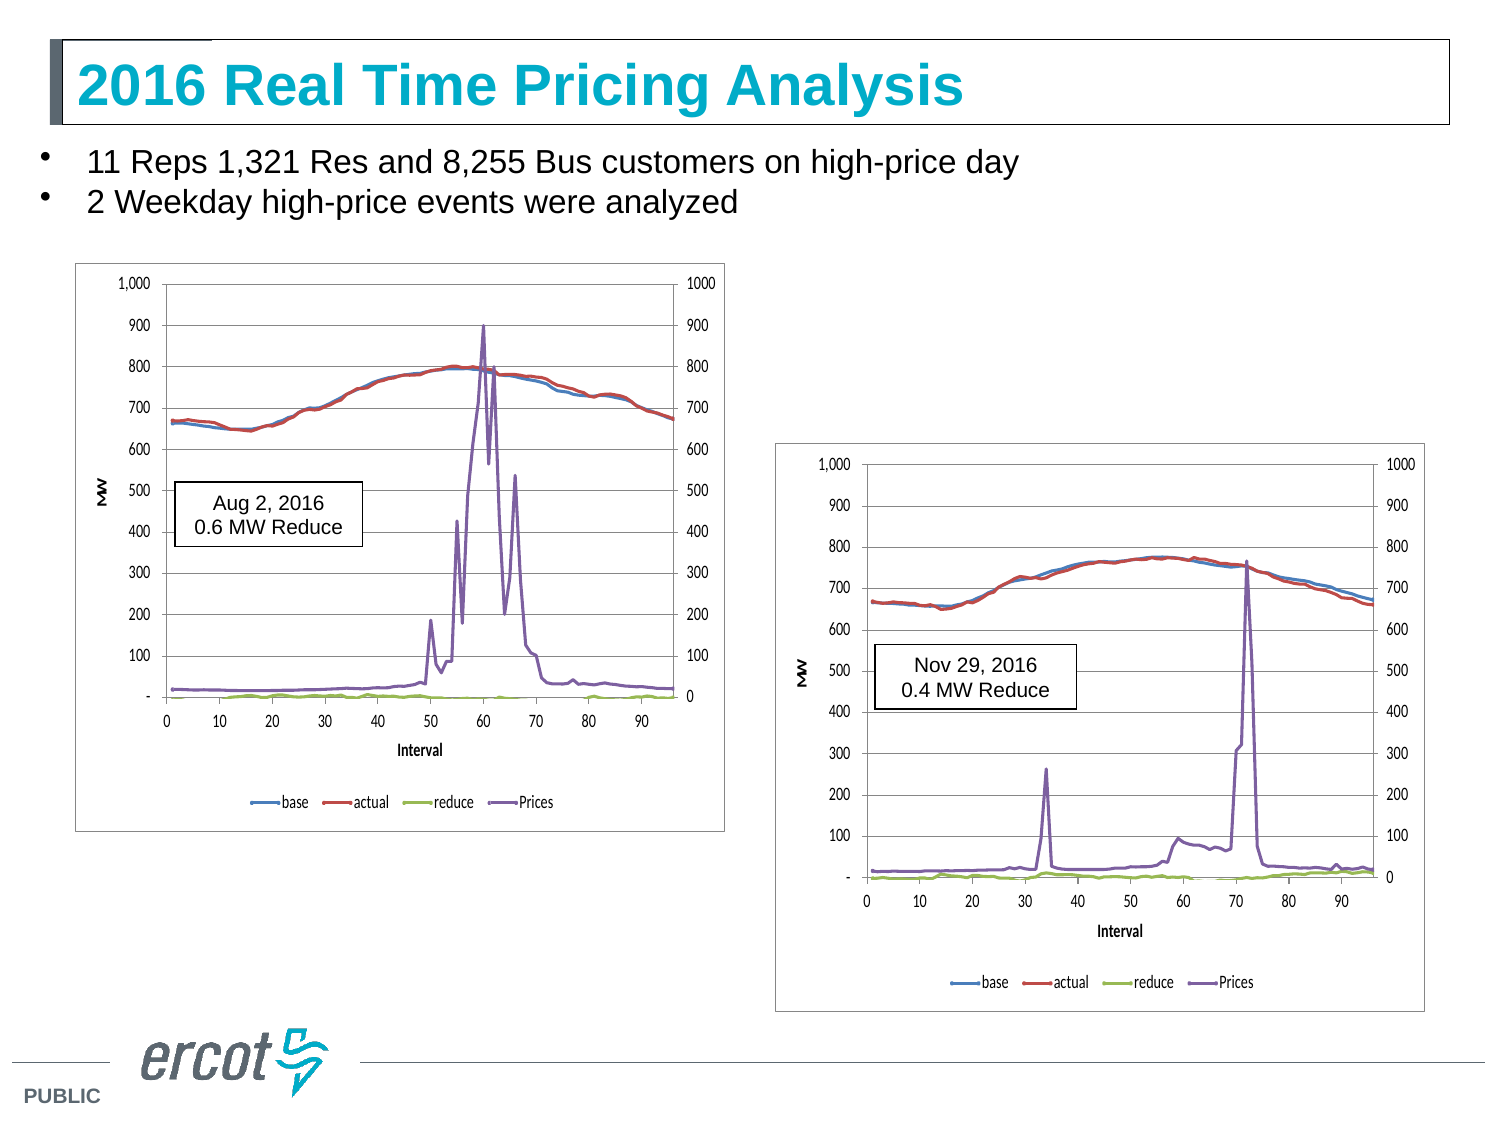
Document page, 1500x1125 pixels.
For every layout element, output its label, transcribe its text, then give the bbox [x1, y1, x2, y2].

picture [74, 262, 726, 833]
title 2016 Real Time Pricing Analysis [62, 39, 1450, 125]
picture [774, 442, 1426, 1013]
text_box 11 Reps 1,321 Res and 8,255 Bus customers on high-price day 2 Weekday high-price events were analyzed [24, 133, 1425, 228]
picture [137, 1024, 332, 1100]
